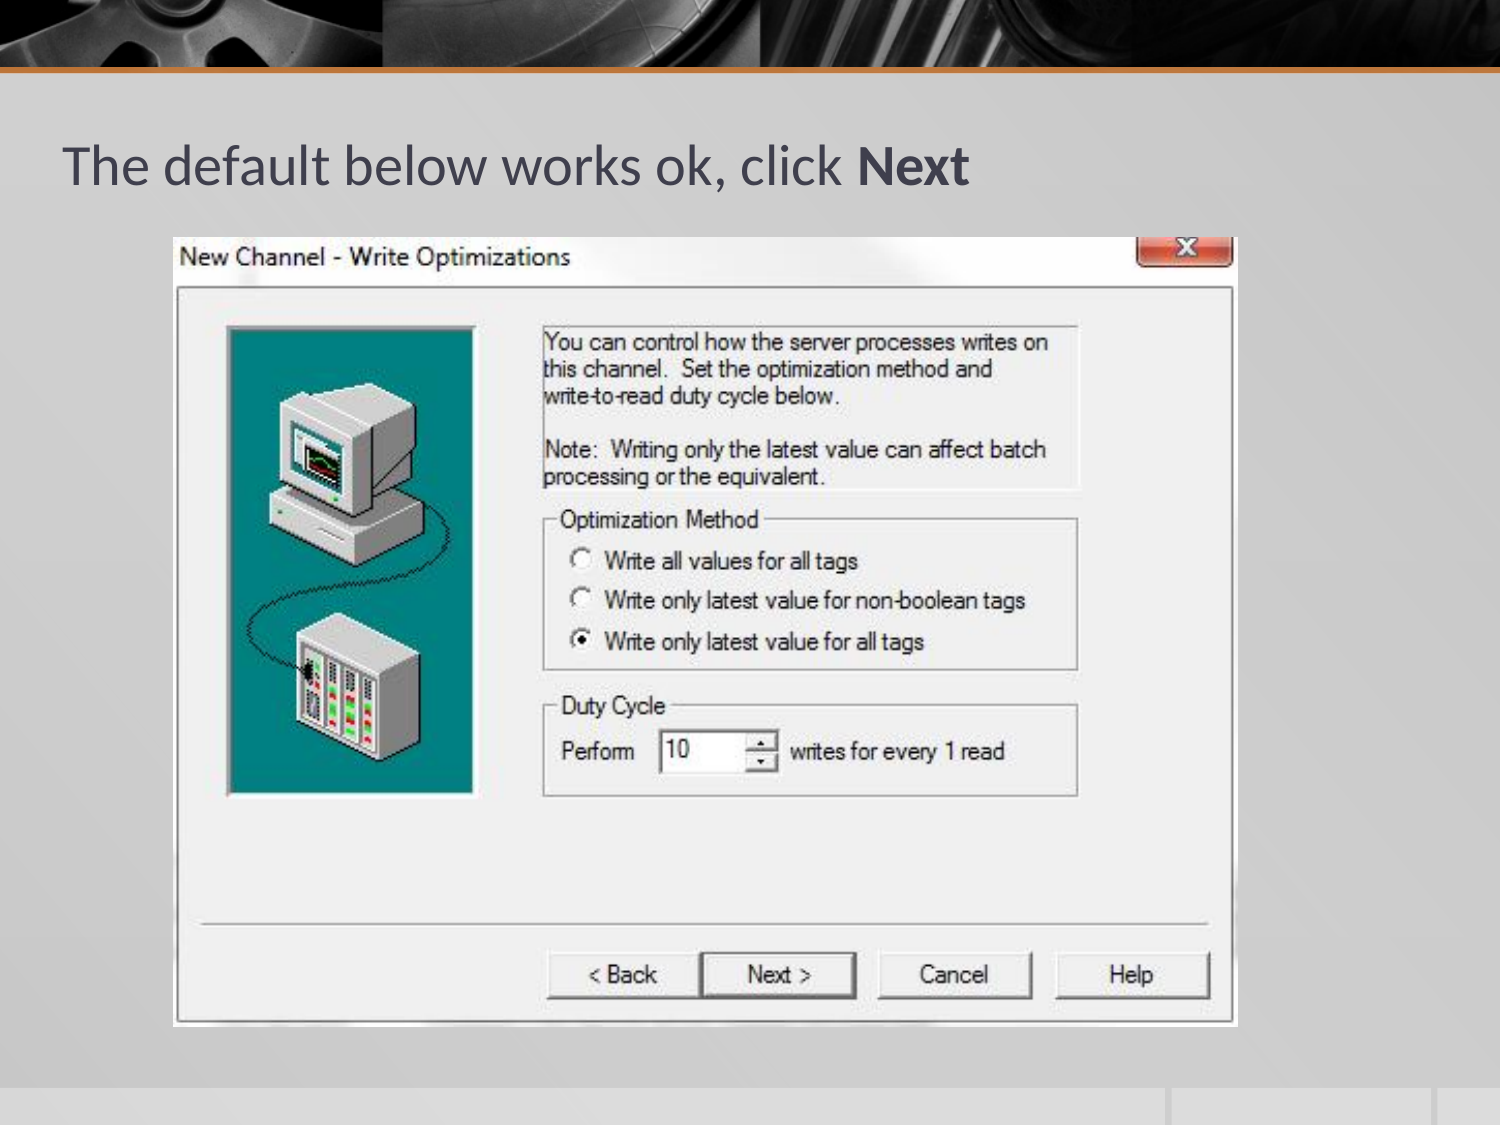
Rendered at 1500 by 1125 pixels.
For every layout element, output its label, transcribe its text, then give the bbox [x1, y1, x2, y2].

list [173, 237, 1238, 1027]
picture [0, 0, 1500, 67]
title The default below works ok, click Next [62, 87, 1413, 238]
